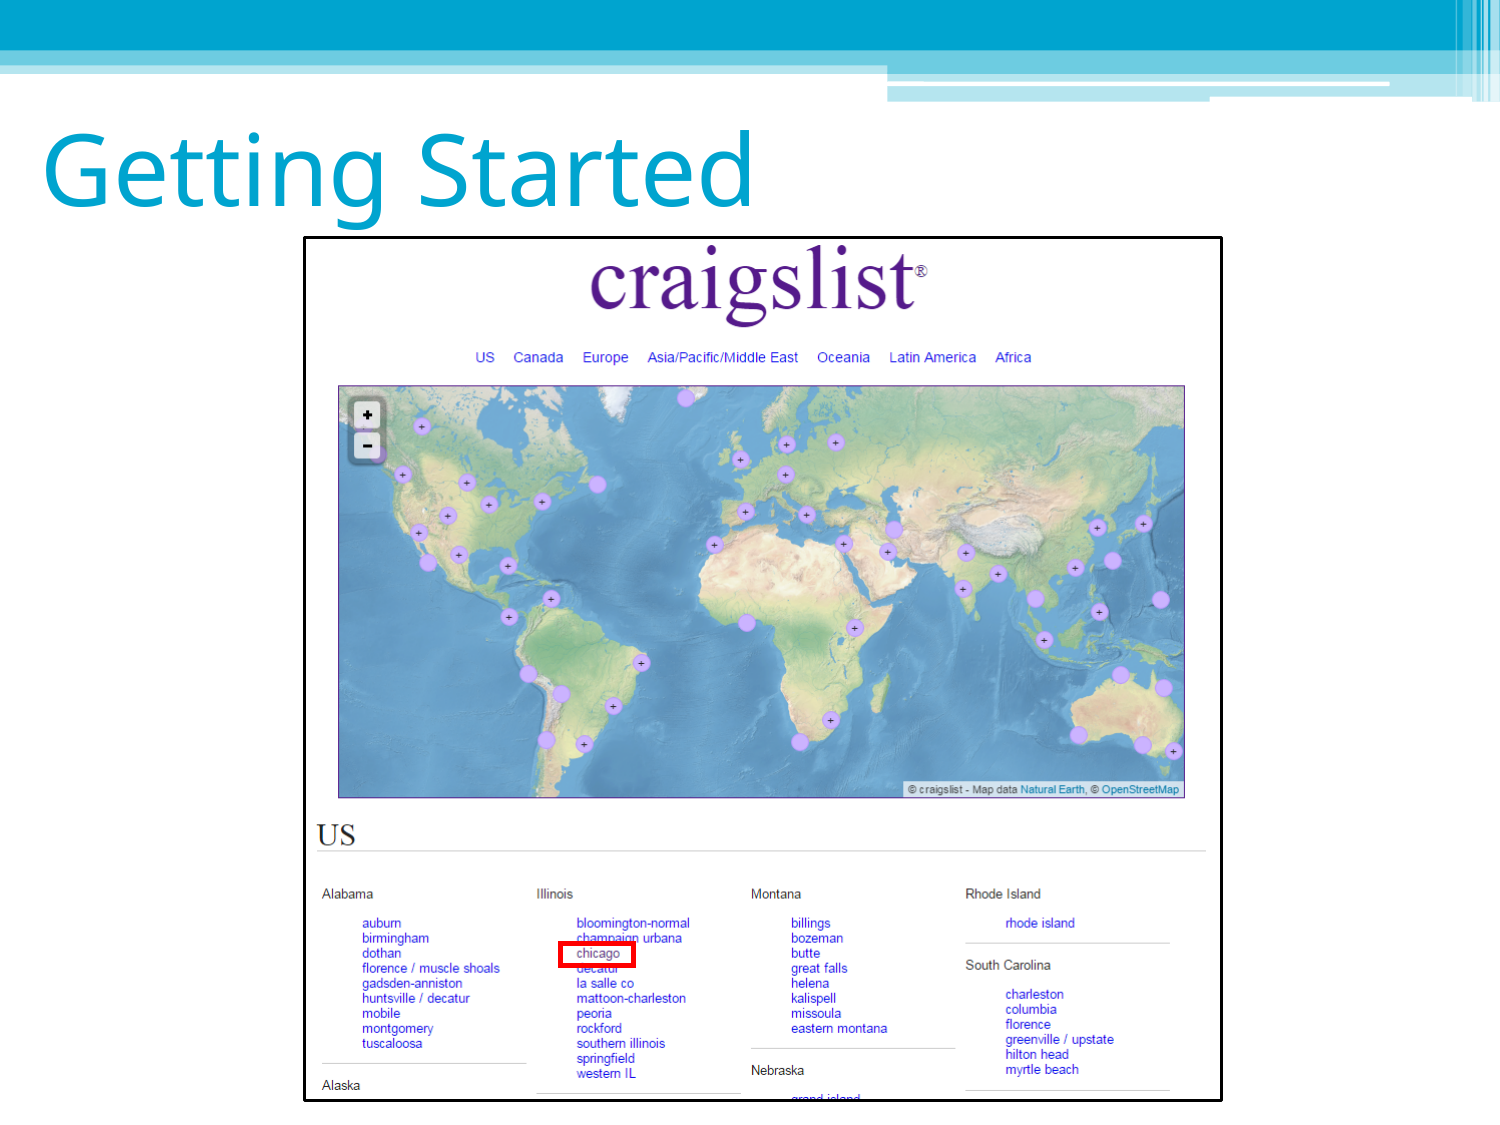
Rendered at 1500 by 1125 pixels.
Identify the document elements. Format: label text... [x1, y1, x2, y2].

picture [305, 238, 1220, 1099]
title Getting Started [25, 79, 1500, 255]
